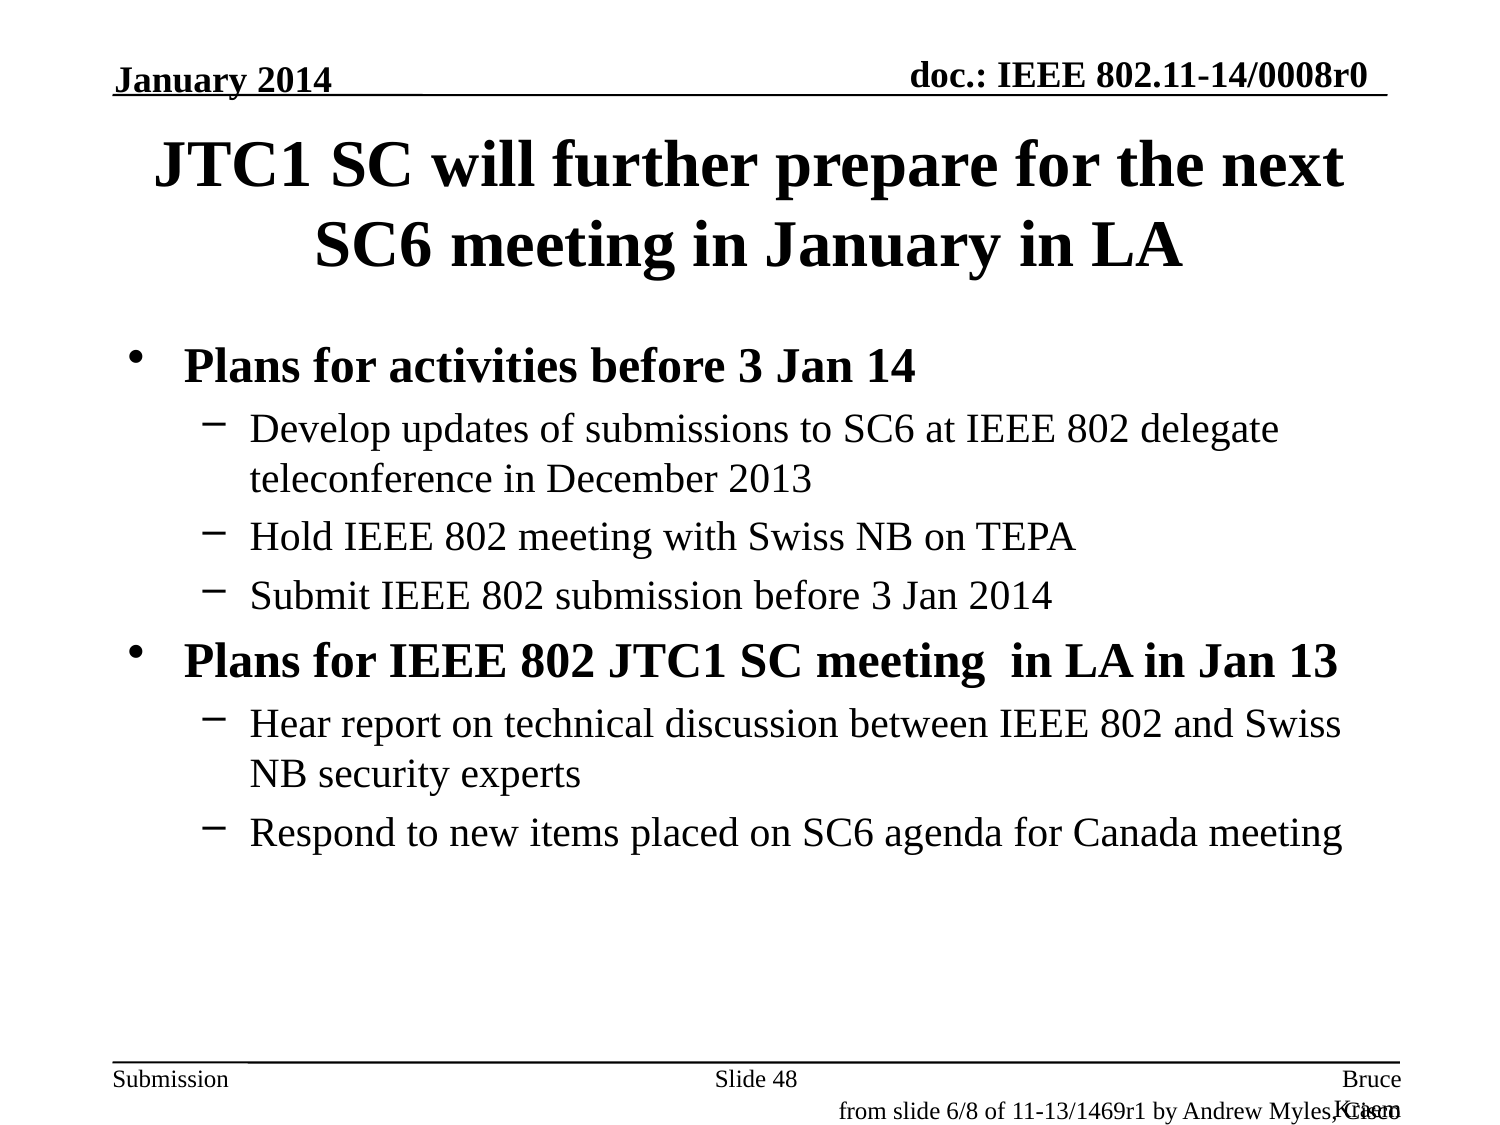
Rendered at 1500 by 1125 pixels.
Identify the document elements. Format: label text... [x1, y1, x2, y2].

text_box from slide 6/8 of 11-13/1469r1 by Andrew Myles, Cisco [343, 1087, 1417, 1125]
title JTC1 SC will further prepare for the next SC6 meeting in January in LA [112, 112, 1388, 288]
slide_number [114, 54, 374, 100]
slide_number Slide 48 [712, 1062, 800, 1087]
list Plans for activities before 3 Jan 14 Develop updates of submissions to SC6 at IEEE 802 delegate teleconference in December 2013 Hold IEEE 802 meeting with Swiss NB on TEPA Submit IEEE 802 submission before 3 Jan 2014 Plans for IEEE 802 JTC1 SC meeting in LA in Jan 13 Hear report on technical discussion between IEEE 802 and Swiss NB security experts Respond to new items placed on SC6 agenda for Canada meeting [112, 324, 1388, 1000]
footer Bruce Kraemer, Marvell [1325, 1062, 1402, 1087]
